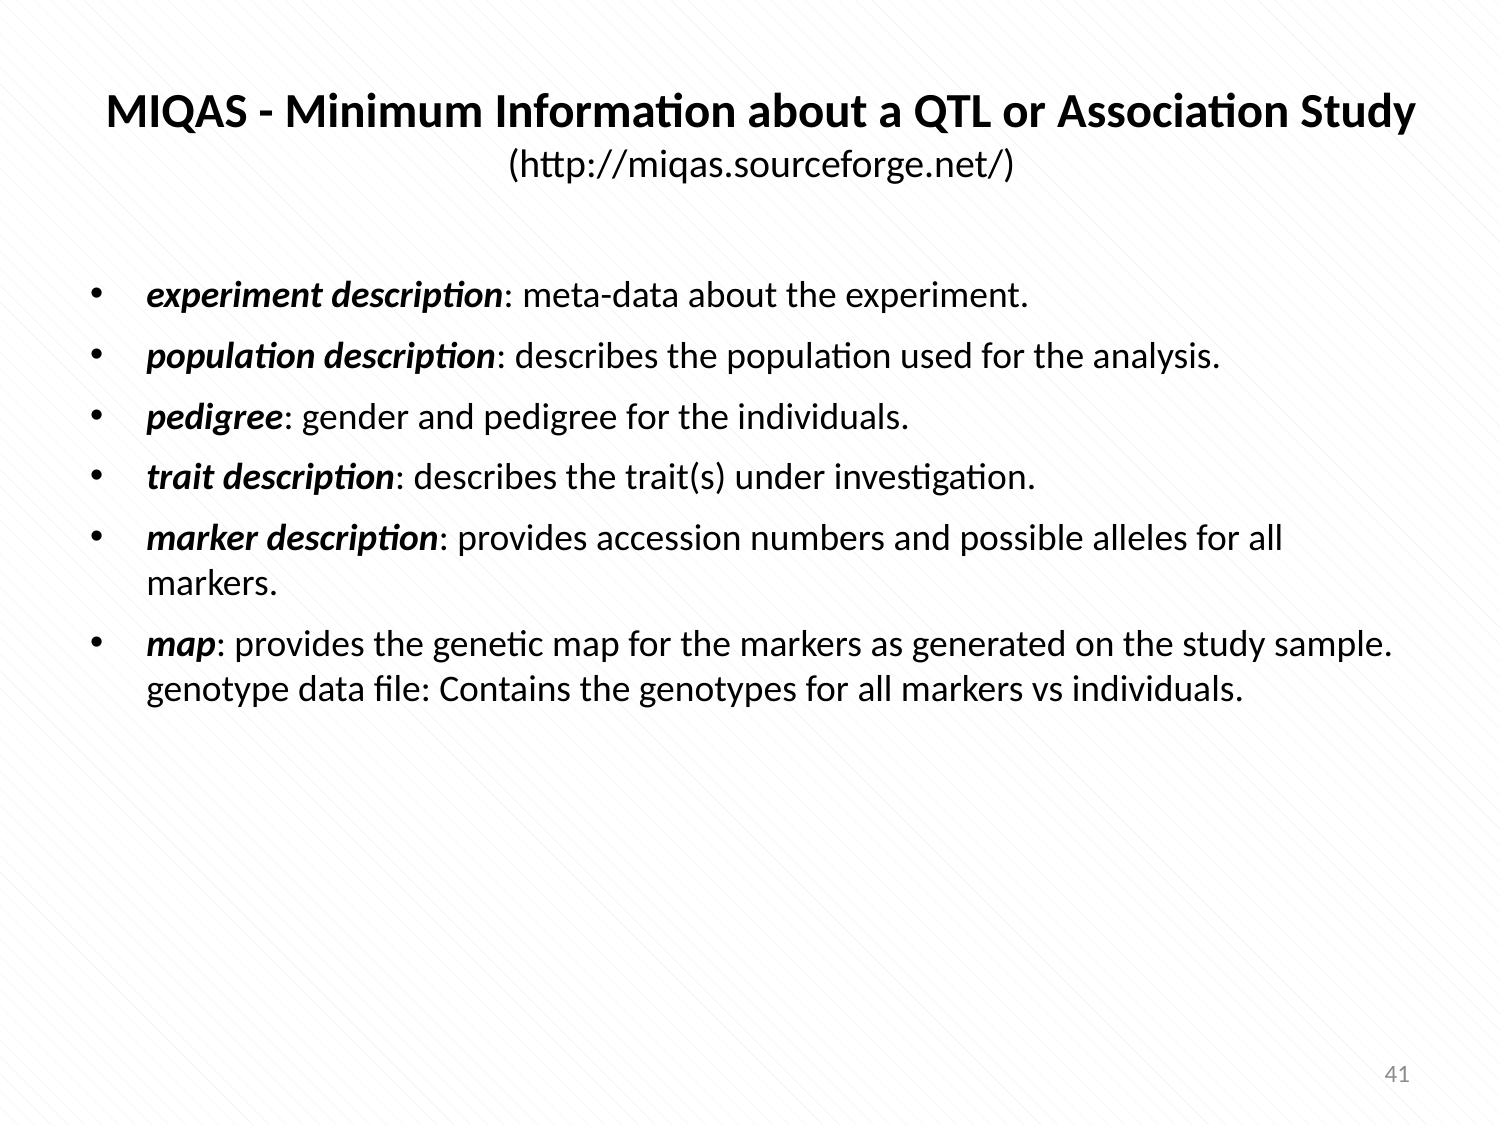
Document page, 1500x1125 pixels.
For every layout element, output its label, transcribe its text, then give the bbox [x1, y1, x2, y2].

list experiment description: meta-data about the experiment. population description: describes the population used for the analysis. pedigree: gender and pedigree for the individuals. trait description: describes the trait(s) under investigation. marker description: provides accession numbers and possible alleles for all markers. map: provides the genetic map for the markers as generated on the study sample. genotype data file: Contains the genotypes for all markers vs individuals. [75, 262, 1425, 1005]
slide_number 41 [1074, 1042, 1425, 1103]
title MIQAS - Minimum Information about a QTL or Association Study (http://miqas.sourceforge.net/) [75, 45, 1448, 219]
